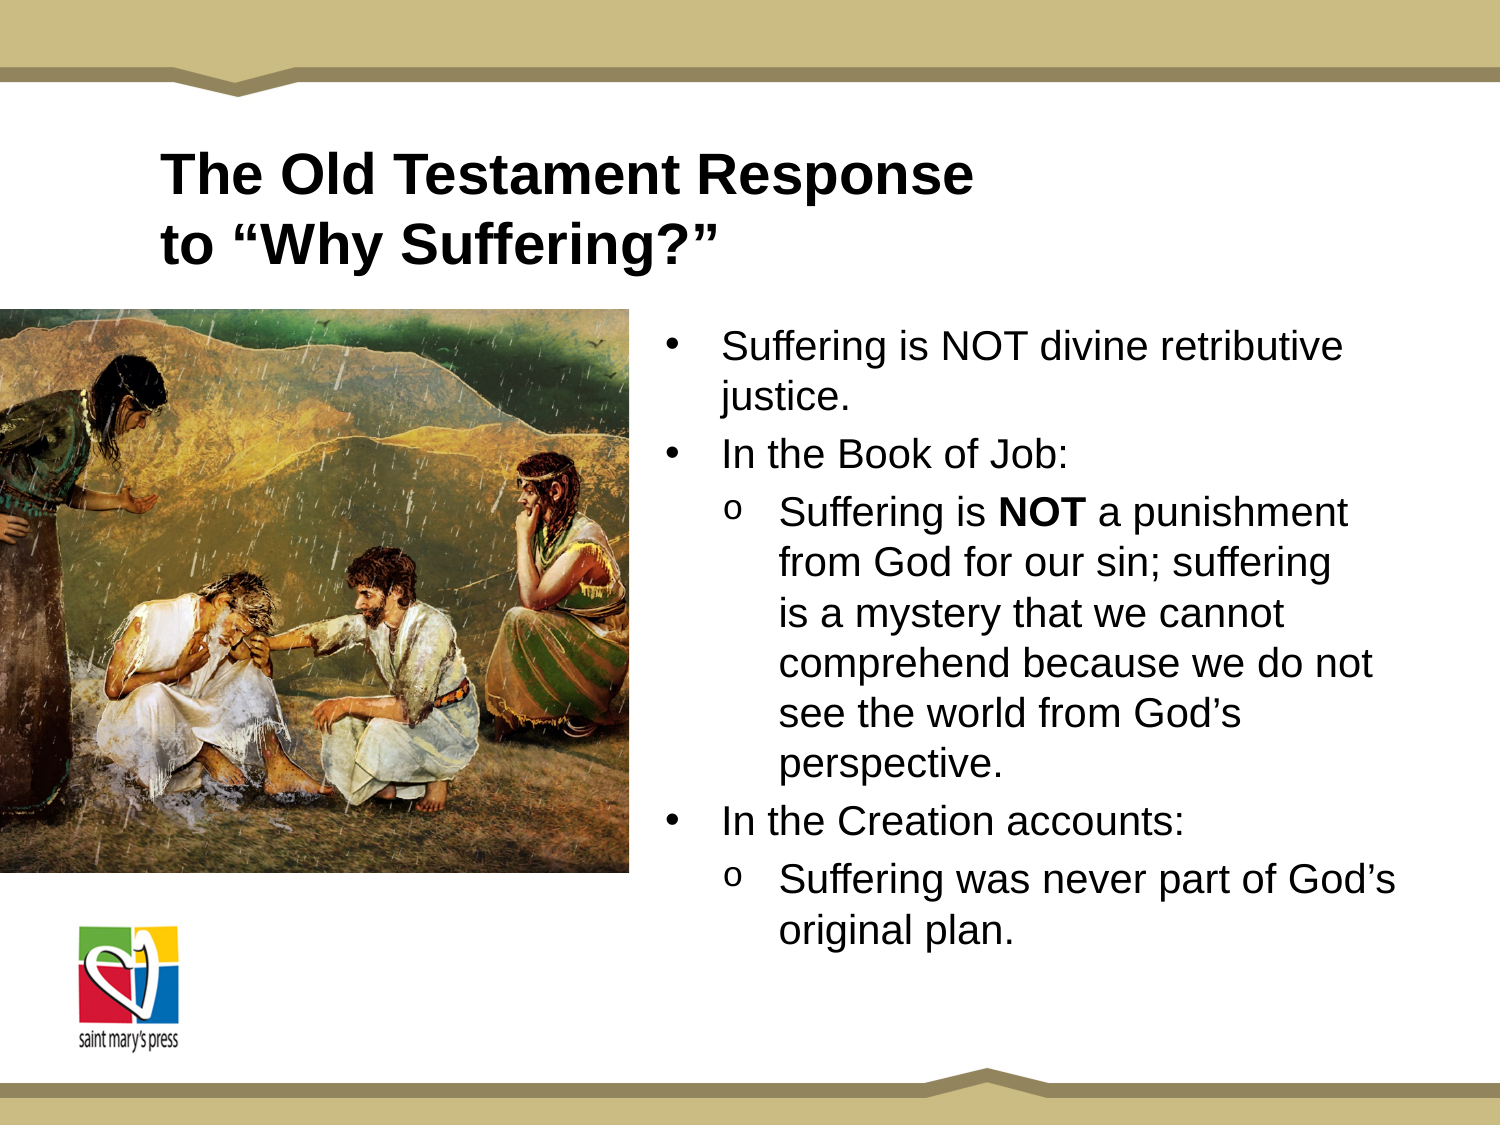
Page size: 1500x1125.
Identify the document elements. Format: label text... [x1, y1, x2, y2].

picture [0, 0, 1500, 1125]
title The Old Testament Response to “Why Suffering?” [145, 87, 1496, 325]
list Suffering is NOT divine retributive justice. In the Book of Job: Suffering is not a punishment from God for our sin; suffering is a mystery that we cannot comprehend because we do not see the world from God’s perspective. In the Creation accounts: Suffering was never part of God’s original plan. [650, 310, 1425, 1036]
